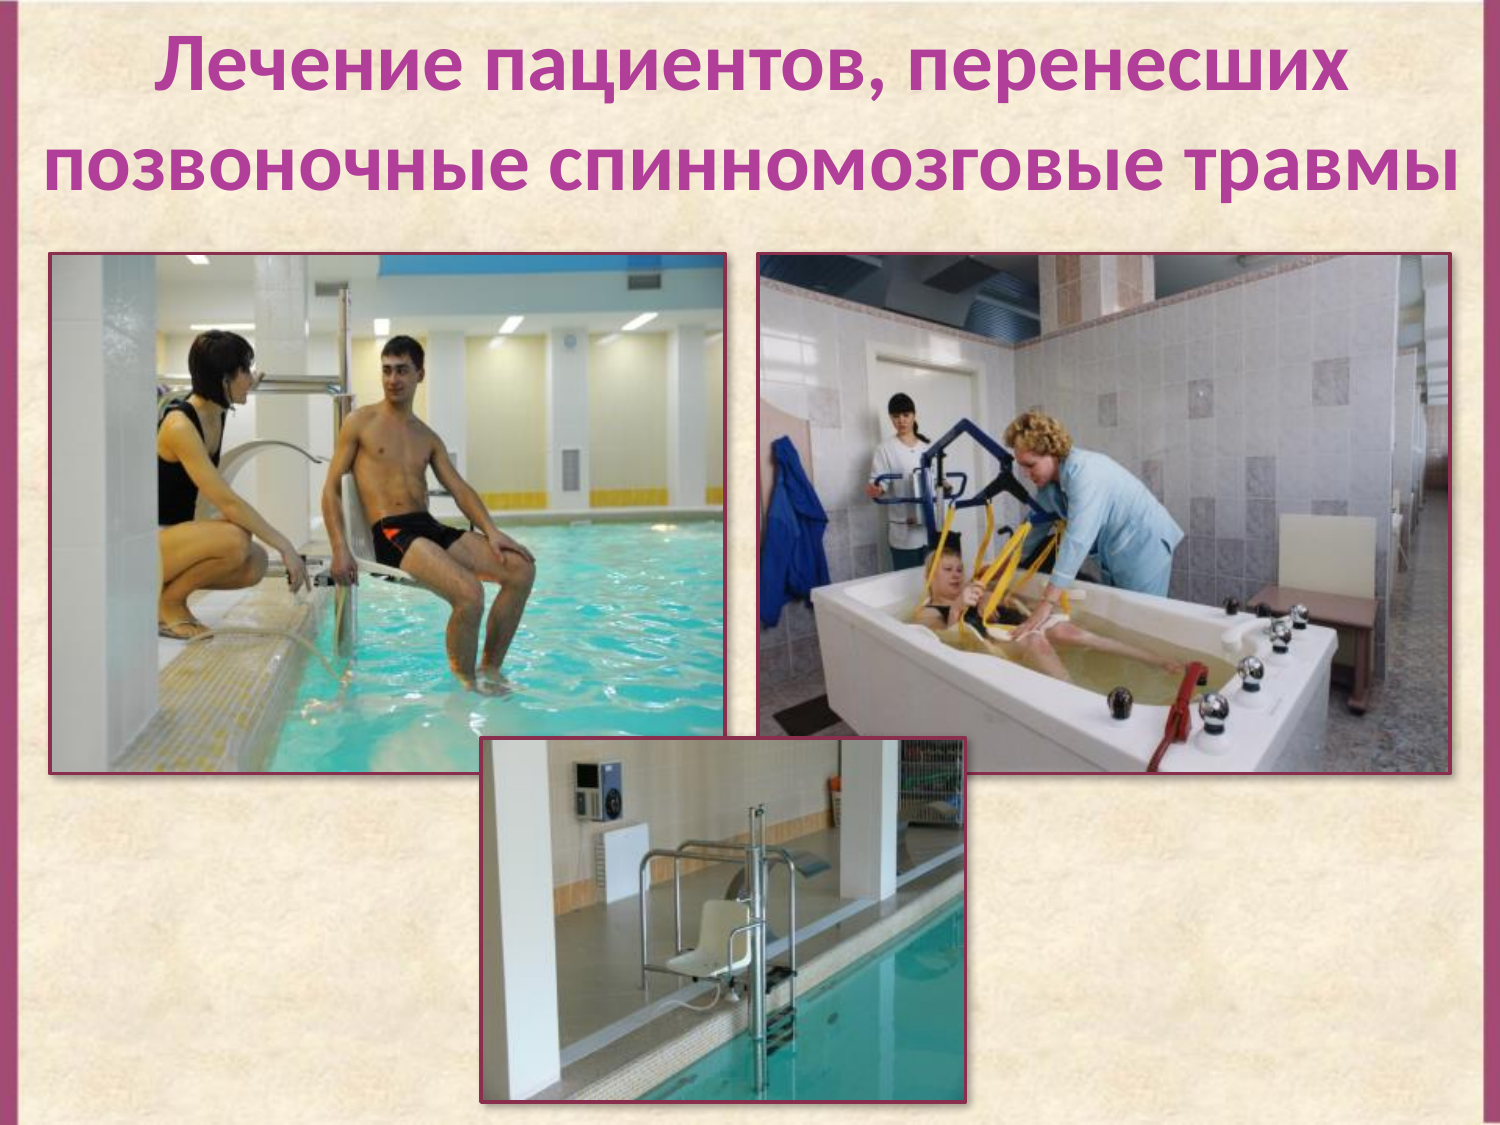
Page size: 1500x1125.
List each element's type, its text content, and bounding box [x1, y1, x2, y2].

text_box Лечение пациентов, перенесших позвоночные спинномозговые травмы [17, 0, 1489, 215]
picture [0, 0, 1500, 1125]
